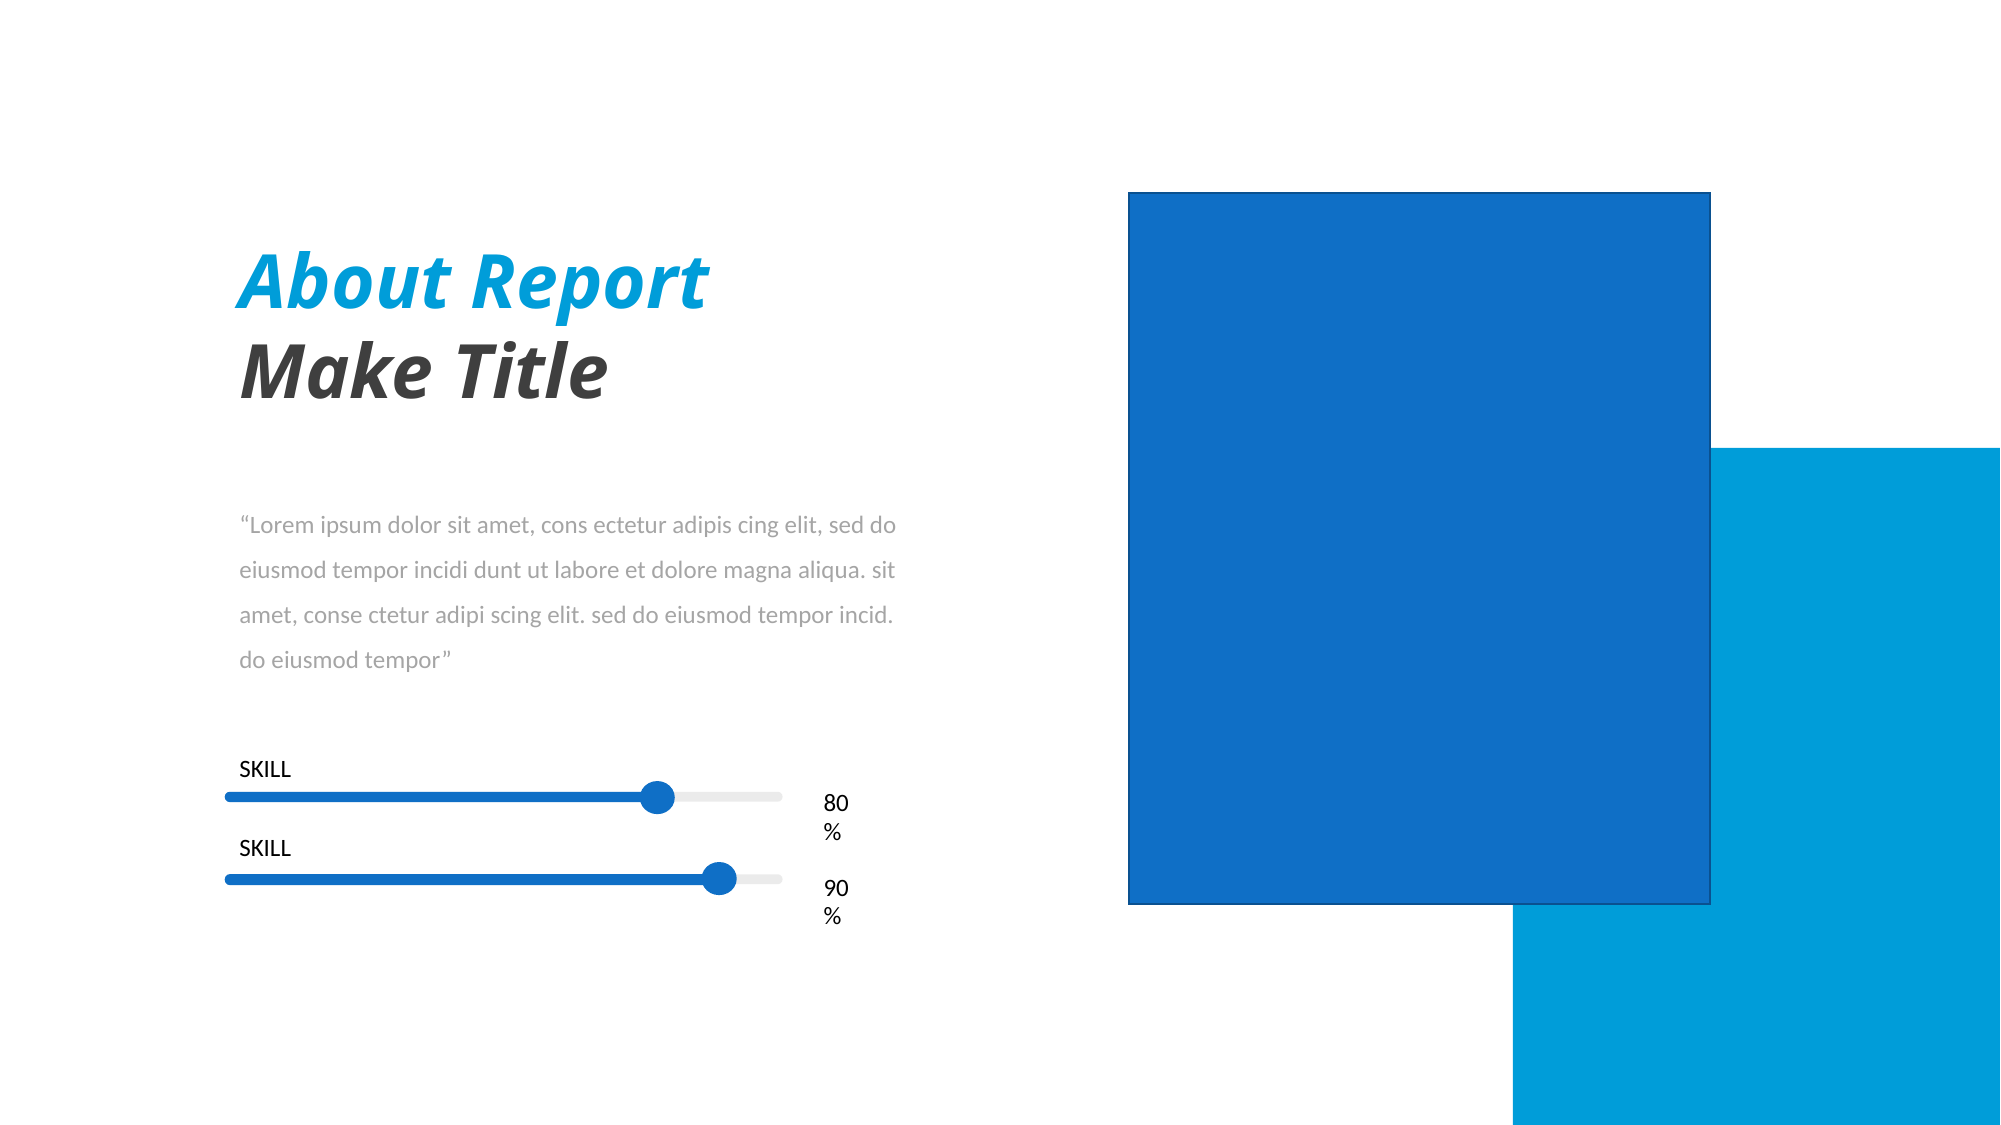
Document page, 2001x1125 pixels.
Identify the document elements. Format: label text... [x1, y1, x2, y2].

text_box [1128, 193, 1711, 905]
text_box About Report Make Title [224, 226, 879, 422]
text_box “Lorem ipsum dolor sit amet, cons ectetur adipis cing elit, sed do eiusmod tempor incidi dunt ut labore et dolore magna aliqua. sit amet, conse ctetur adipi scing elit. sed do eiusmod tempor incid. do eiusmod tempor” [224, 486, 929, 682]
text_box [224, 746, 869, 905]
